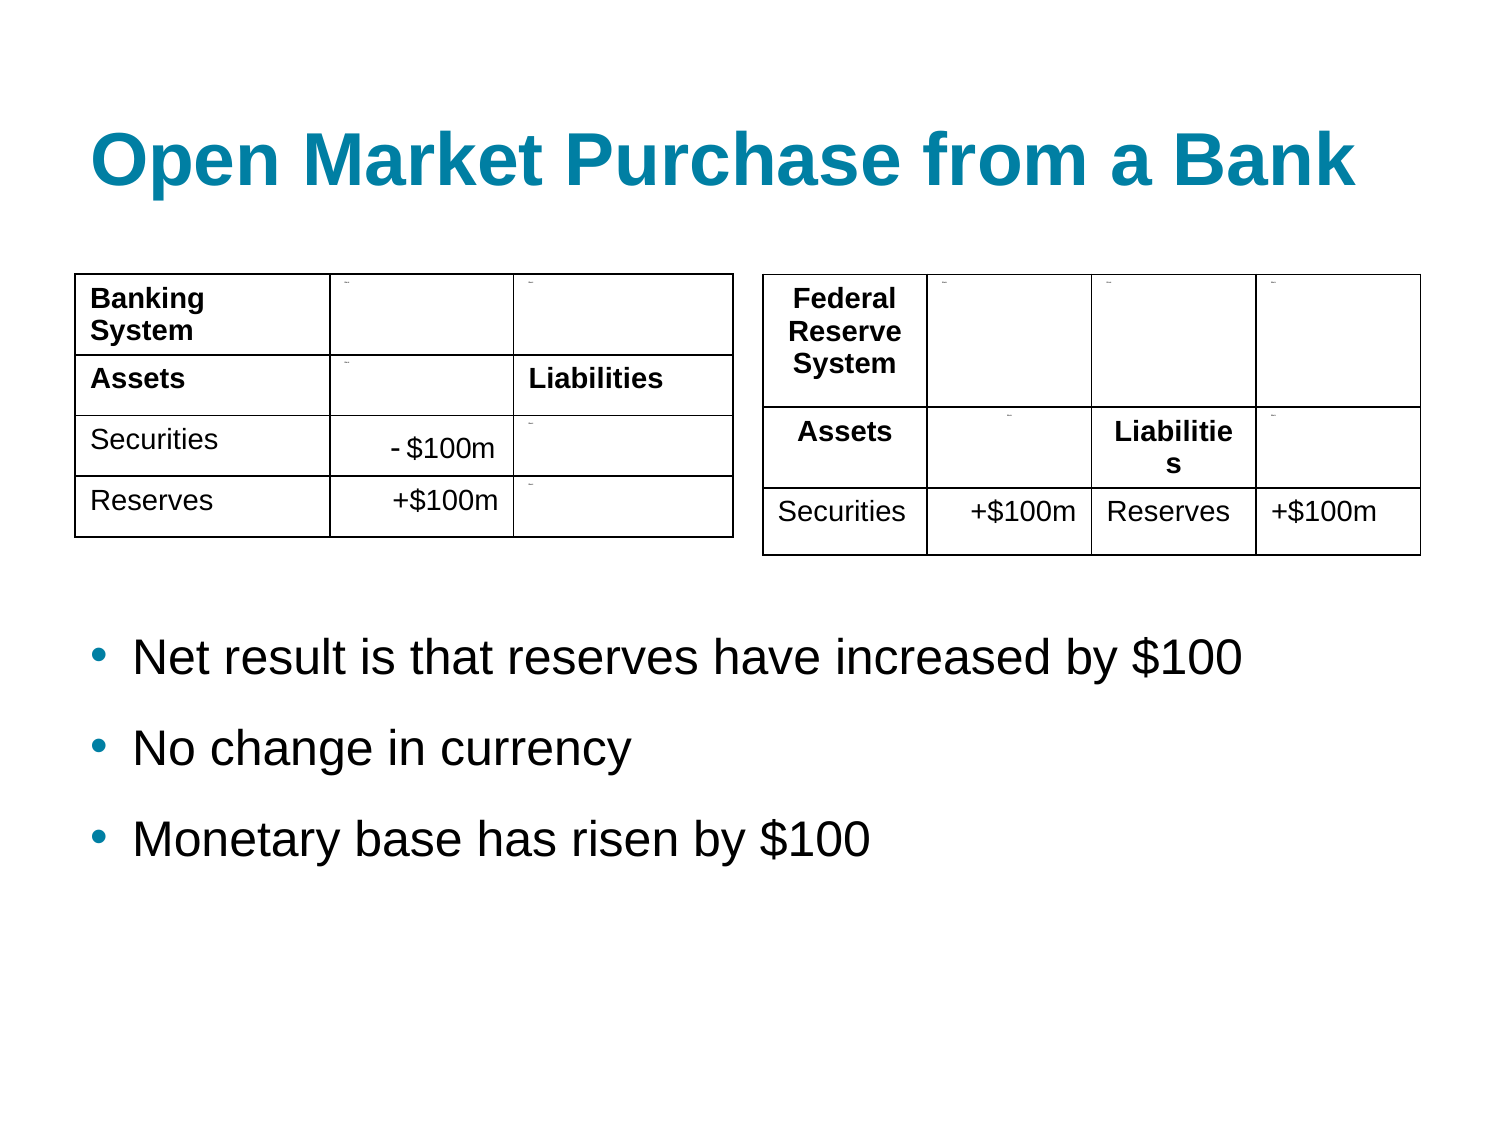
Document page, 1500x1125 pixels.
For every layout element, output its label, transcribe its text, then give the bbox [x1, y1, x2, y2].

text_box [386, 431, 500, 467]
table_header Blank [1092, 275, 1255, 406]
table_cell Blank [331, 356, 513, 415]
table_cell Securities [76, 416, 329, 475]
table_cell Assets [764, 408, 926, 487]
table_cell Blank [928, 408, 1091, 487]
table_cell Blank [514, 477, 732, 536]
table_header Blank [928, 275, 1091, 406]
table_header Blank [514, 275, 732, 354]
list Net result is that reserves have increased by $100 No change in currency Monetary base has risen by $100 [75, 609, 1425, 975]
table_header Blank [1257, 275, 1420, 406]
table_cell Assets [76, 356, 329, 415]
table_cell +$100m [928, 489, 1091, 554]
table_cell +$100m [1257, 489, 1420, 554]
table_header Federal Reserve System [764, 275, 926, 406]
table_header Banking System [76, 275, 329, 354]
table_cell +$100m [331, 477, 513, 536]
title Open Market Purchase from a Bank [75, 35, 1425, 216]
table_cell Reserves [1092, 489, 1255, 554]
table_cell negative $100 lower m [331, 416, 513, 475]
table_cell Blank [1257, 408, 1420, 487]
table_cell Liabilities [1092, 408, 1255, 487]
table_header Blank [331, 275, 513, 354]
table_cell Liabilities [514, 356, 732, 415]
table_cell Blank [514, 416, 732, 475]
table_cell Reserves [76, 477, 329, 536]
table_cell Securities [764, 489, 926, 554]
